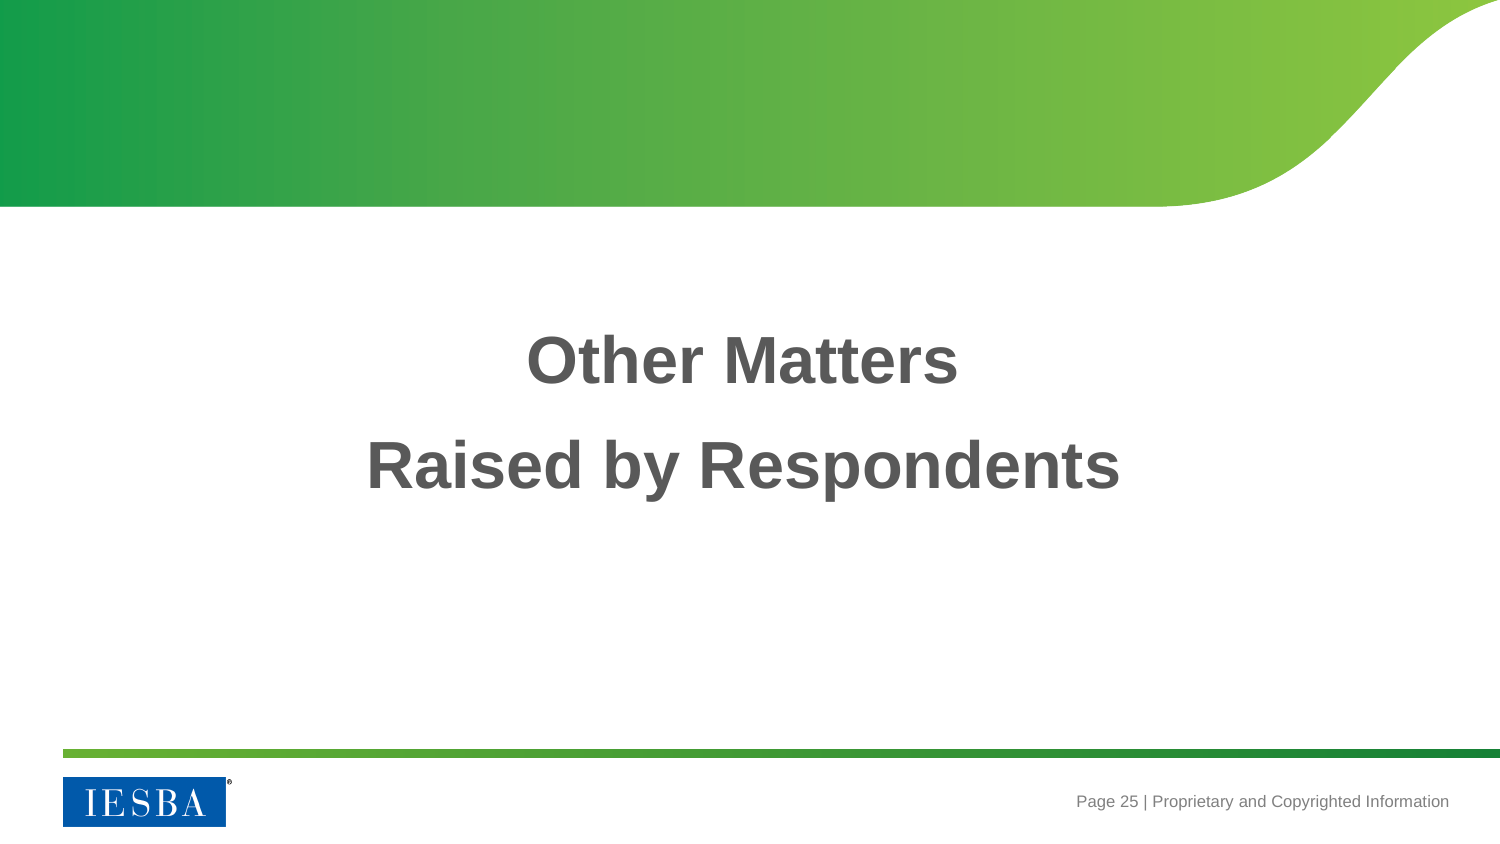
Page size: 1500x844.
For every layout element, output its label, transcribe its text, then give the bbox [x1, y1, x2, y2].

picture [0, 0, 1500, 207]
list Other Matters Raised by Respondents [212, 309, 1275, 510]
picture [63, 777, 232, 827]
